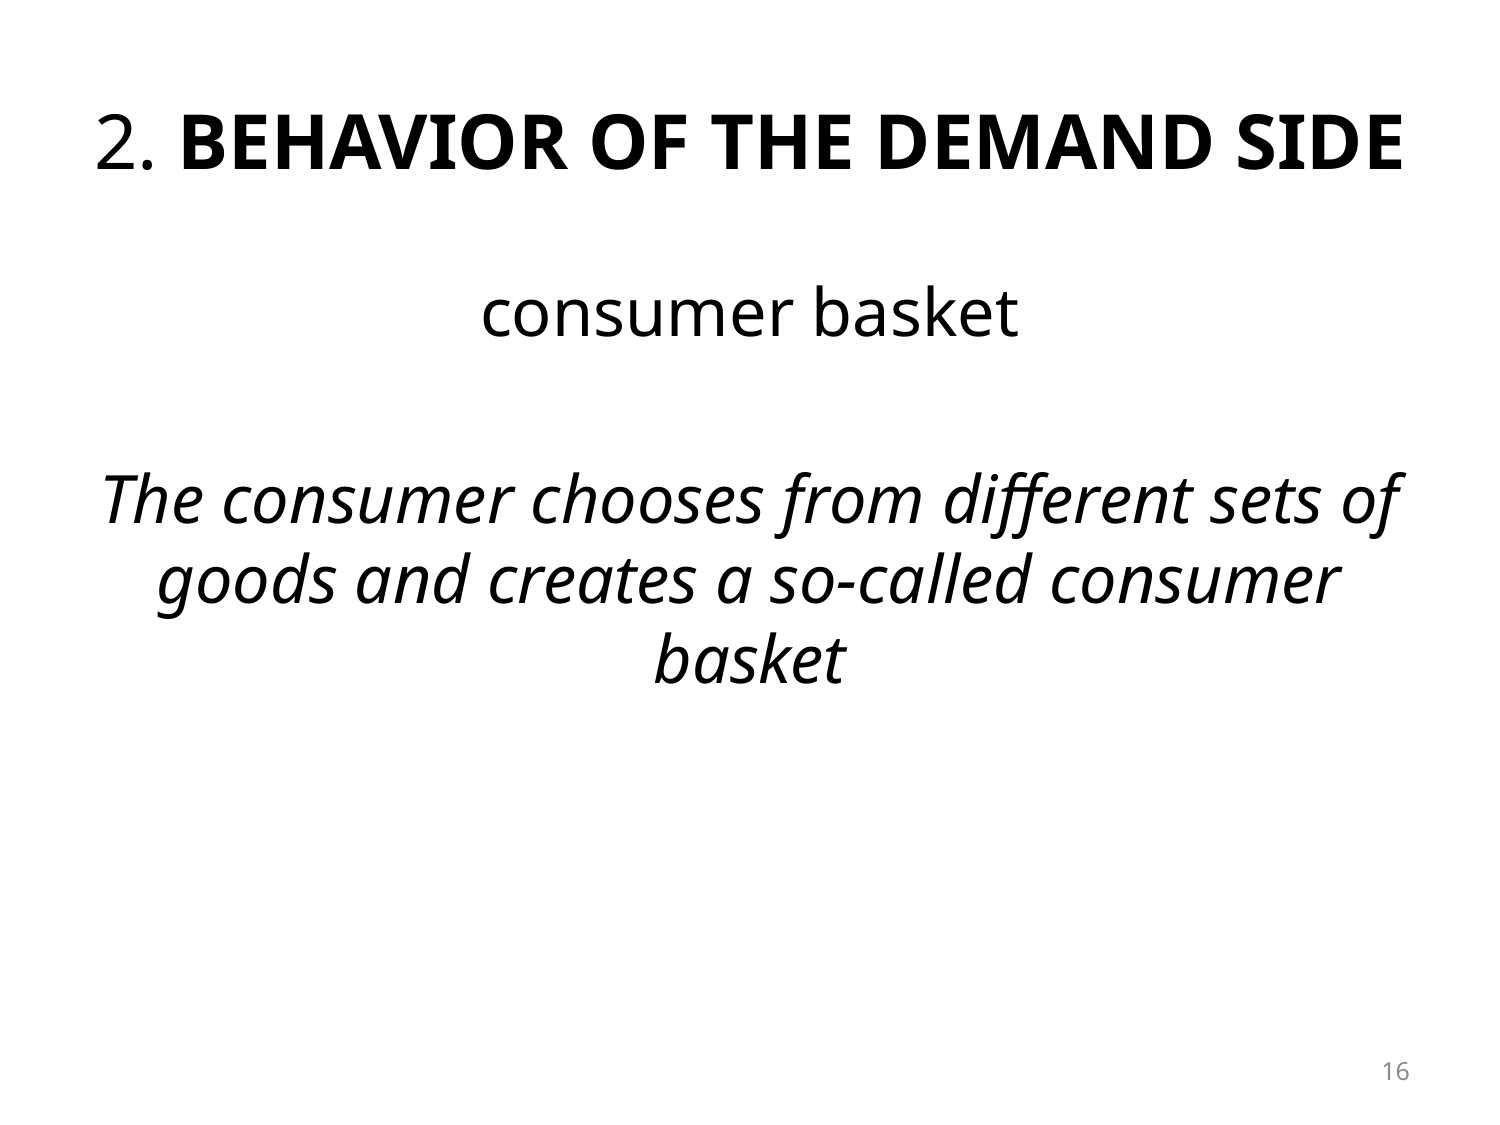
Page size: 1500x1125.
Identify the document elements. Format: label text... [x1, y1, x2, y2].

slide_number 16 [1074, 1042, 1425, 1103]
list consumer basket The consumer chooses from different sets of goods and creates a so-called consumer basket [75, 262, 1425, 1005]
title 2. behavior of the demand side [75, 45, 1425, 233]
